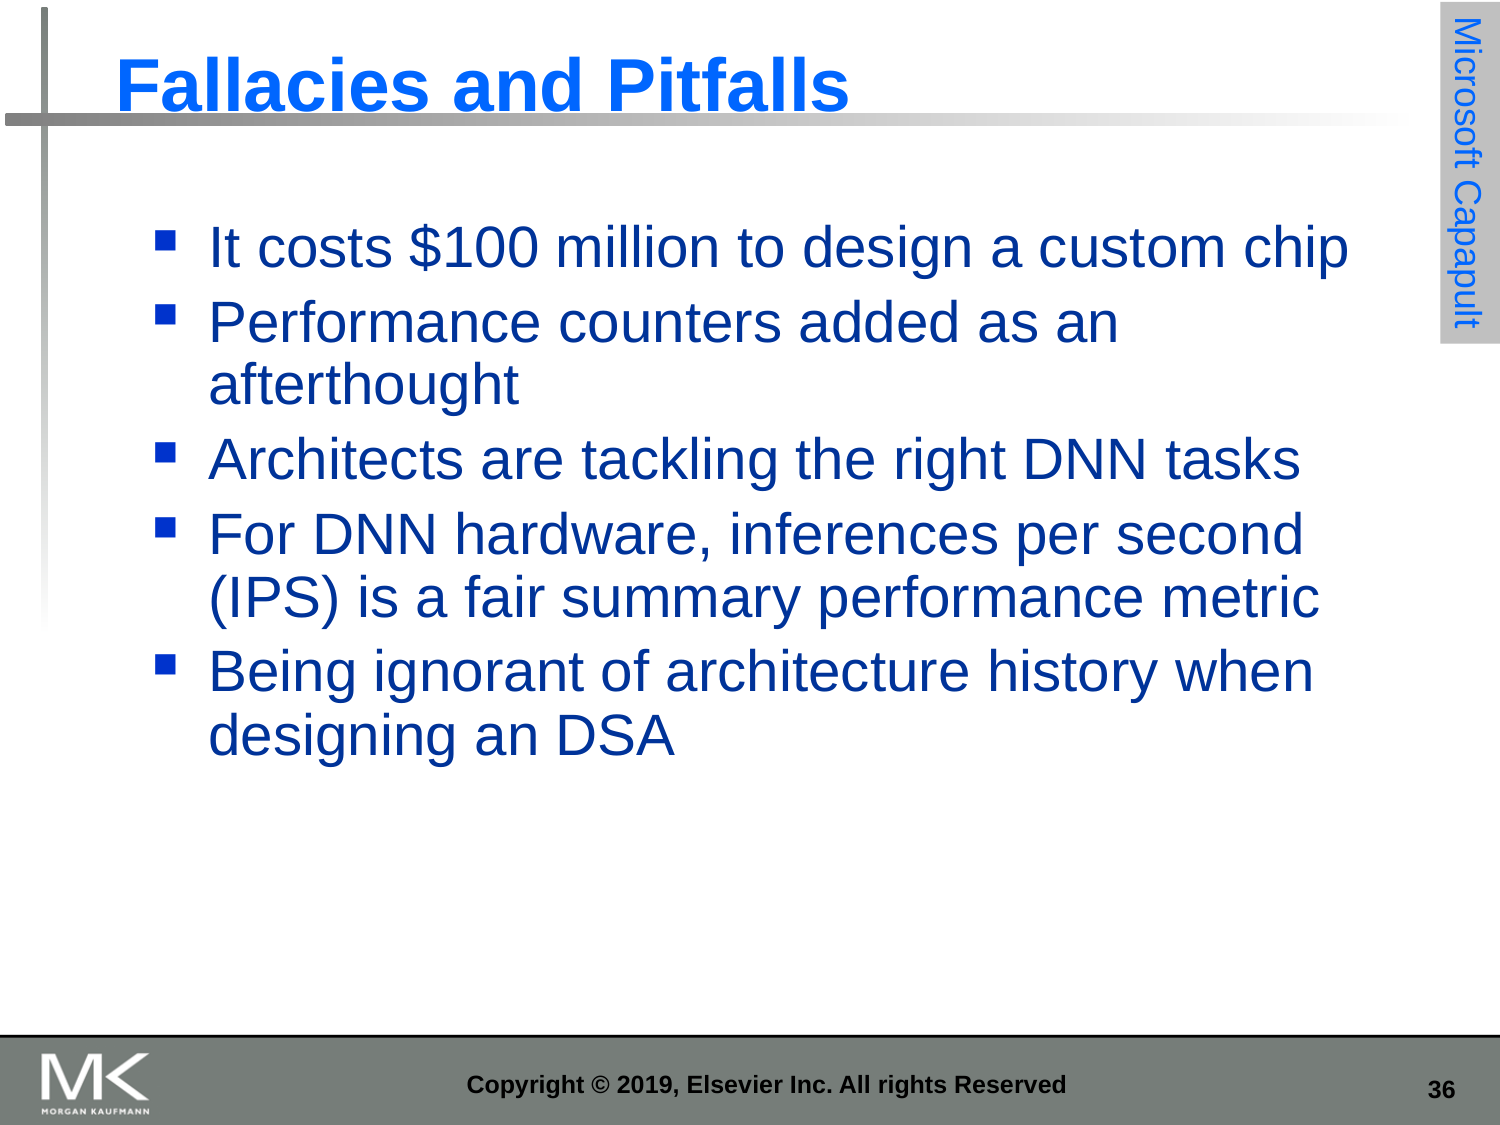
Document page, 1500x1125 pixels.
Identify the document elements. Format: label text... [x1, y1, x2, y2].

title Fallacies and Pitfalls [100, 27, 1440, 135]
text_box It costs $100 million to design a custom chip Performance counters added as an afterthought Architects are tackling the right DNN tasks For DNN hardware, inferences per second (IPS) is a fair summary performance metric Being ignorant of architecture history when designing an DSA [137, 209, 1409, 1049]
picture [29, 1046, 160, 1123]
text_box Microsoft Capapult [1440, 1, 1500, 344]
text_box [112, 184, 1469, 1024]
footer Copyright © 2019, Elsevier Inc. All rights Reserved [170, 1049, 1365, 1106]
